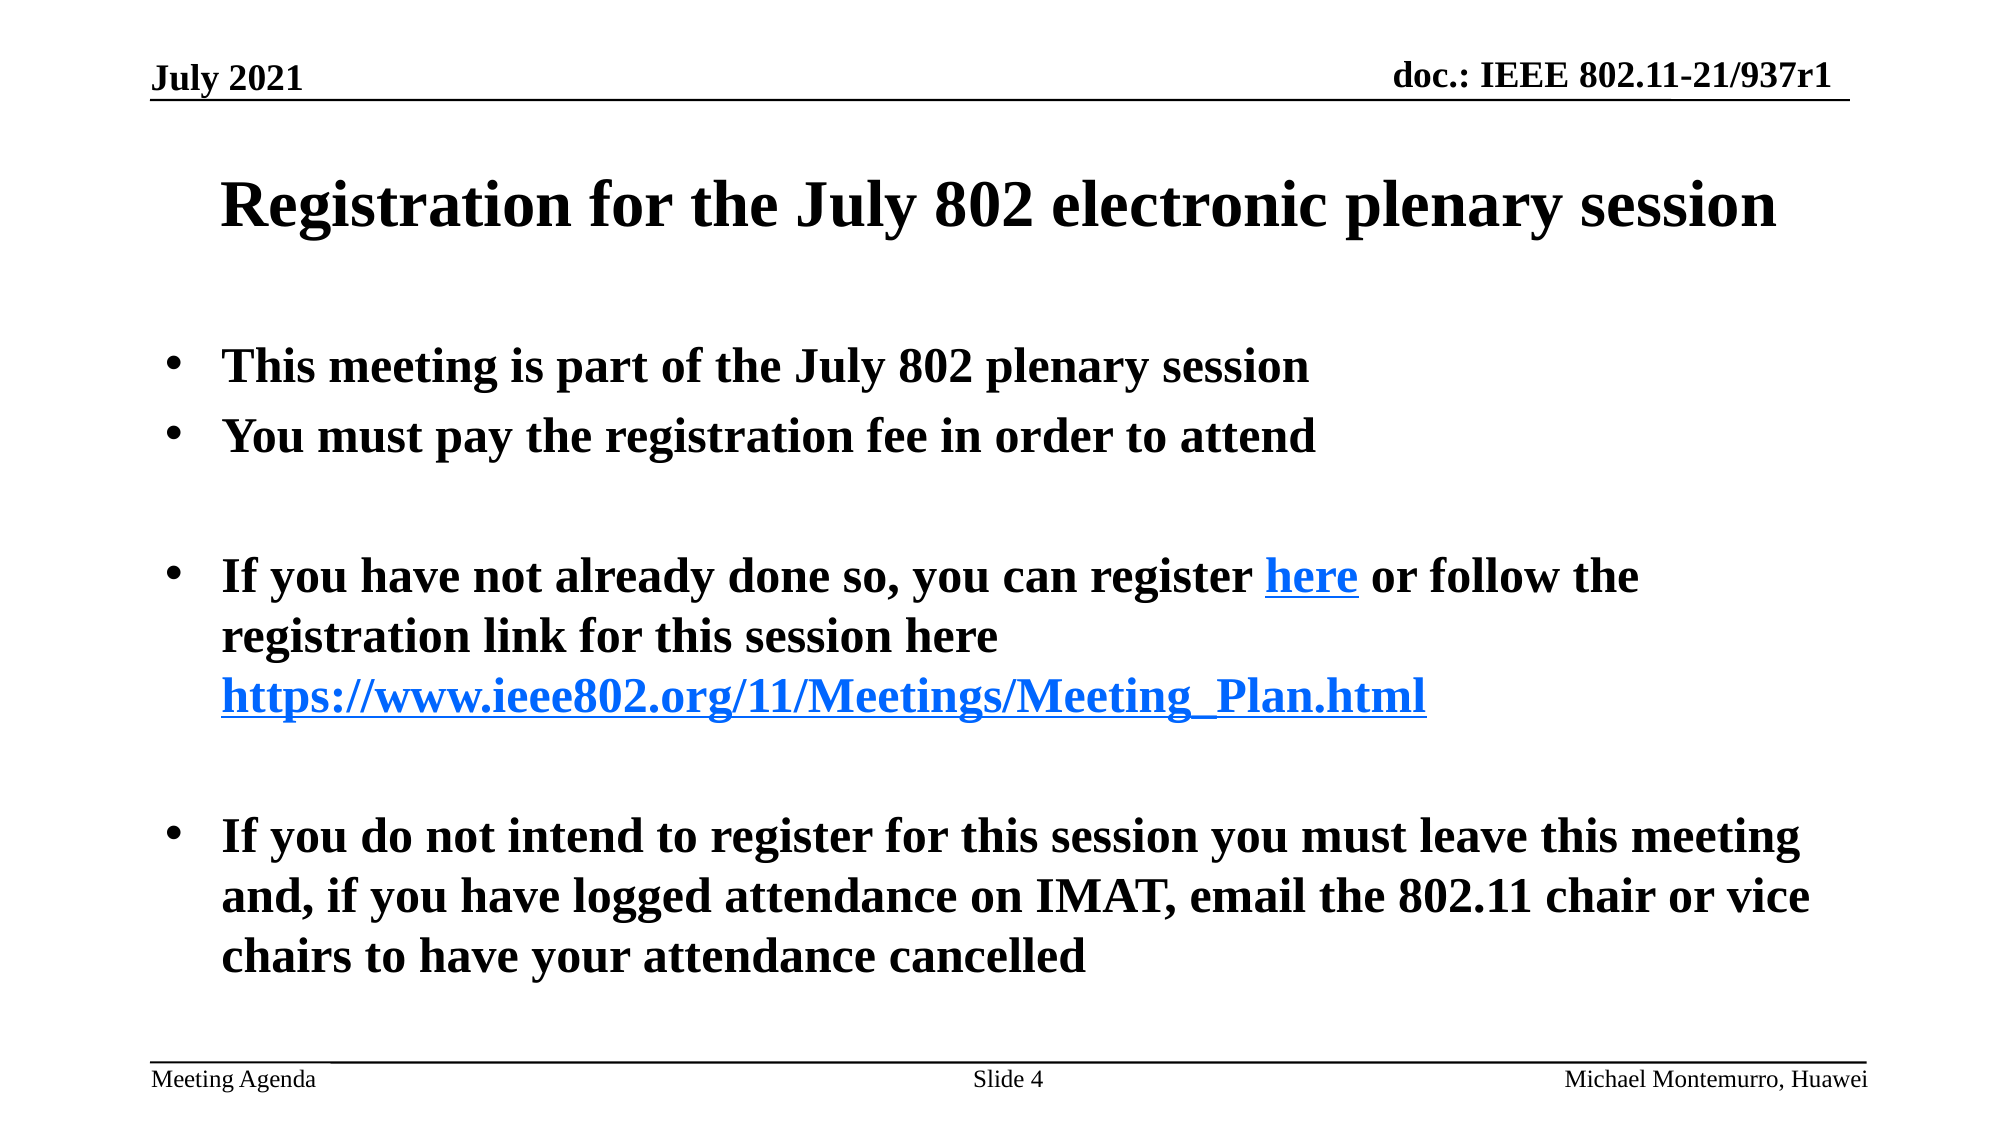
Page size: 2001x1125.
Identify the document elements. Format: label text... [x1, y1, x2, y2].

title Registration for the July 802 electronic plenary session [150, 112, 1850, 288]
slide_number Slide 4 [964, 1061, 1053, 1093]
list This meeting is part of the July 802 plenary session You must pay the registration fee in order to attend If you have not already done so, you can register here or follow the registration link for this session here https://www.ieee802.org/11/Meetings/Meeting_Plan.html If you do not intend to register for this session you must leave this meeting and, if you have logged attendance on IMAT, email the 802.11 chair or vice chairs to have your attendance cancelled [150, 324, 1850, 1000]
footer Michael Montemurro, Huawei [1266, 1061, 1869, 1093]
